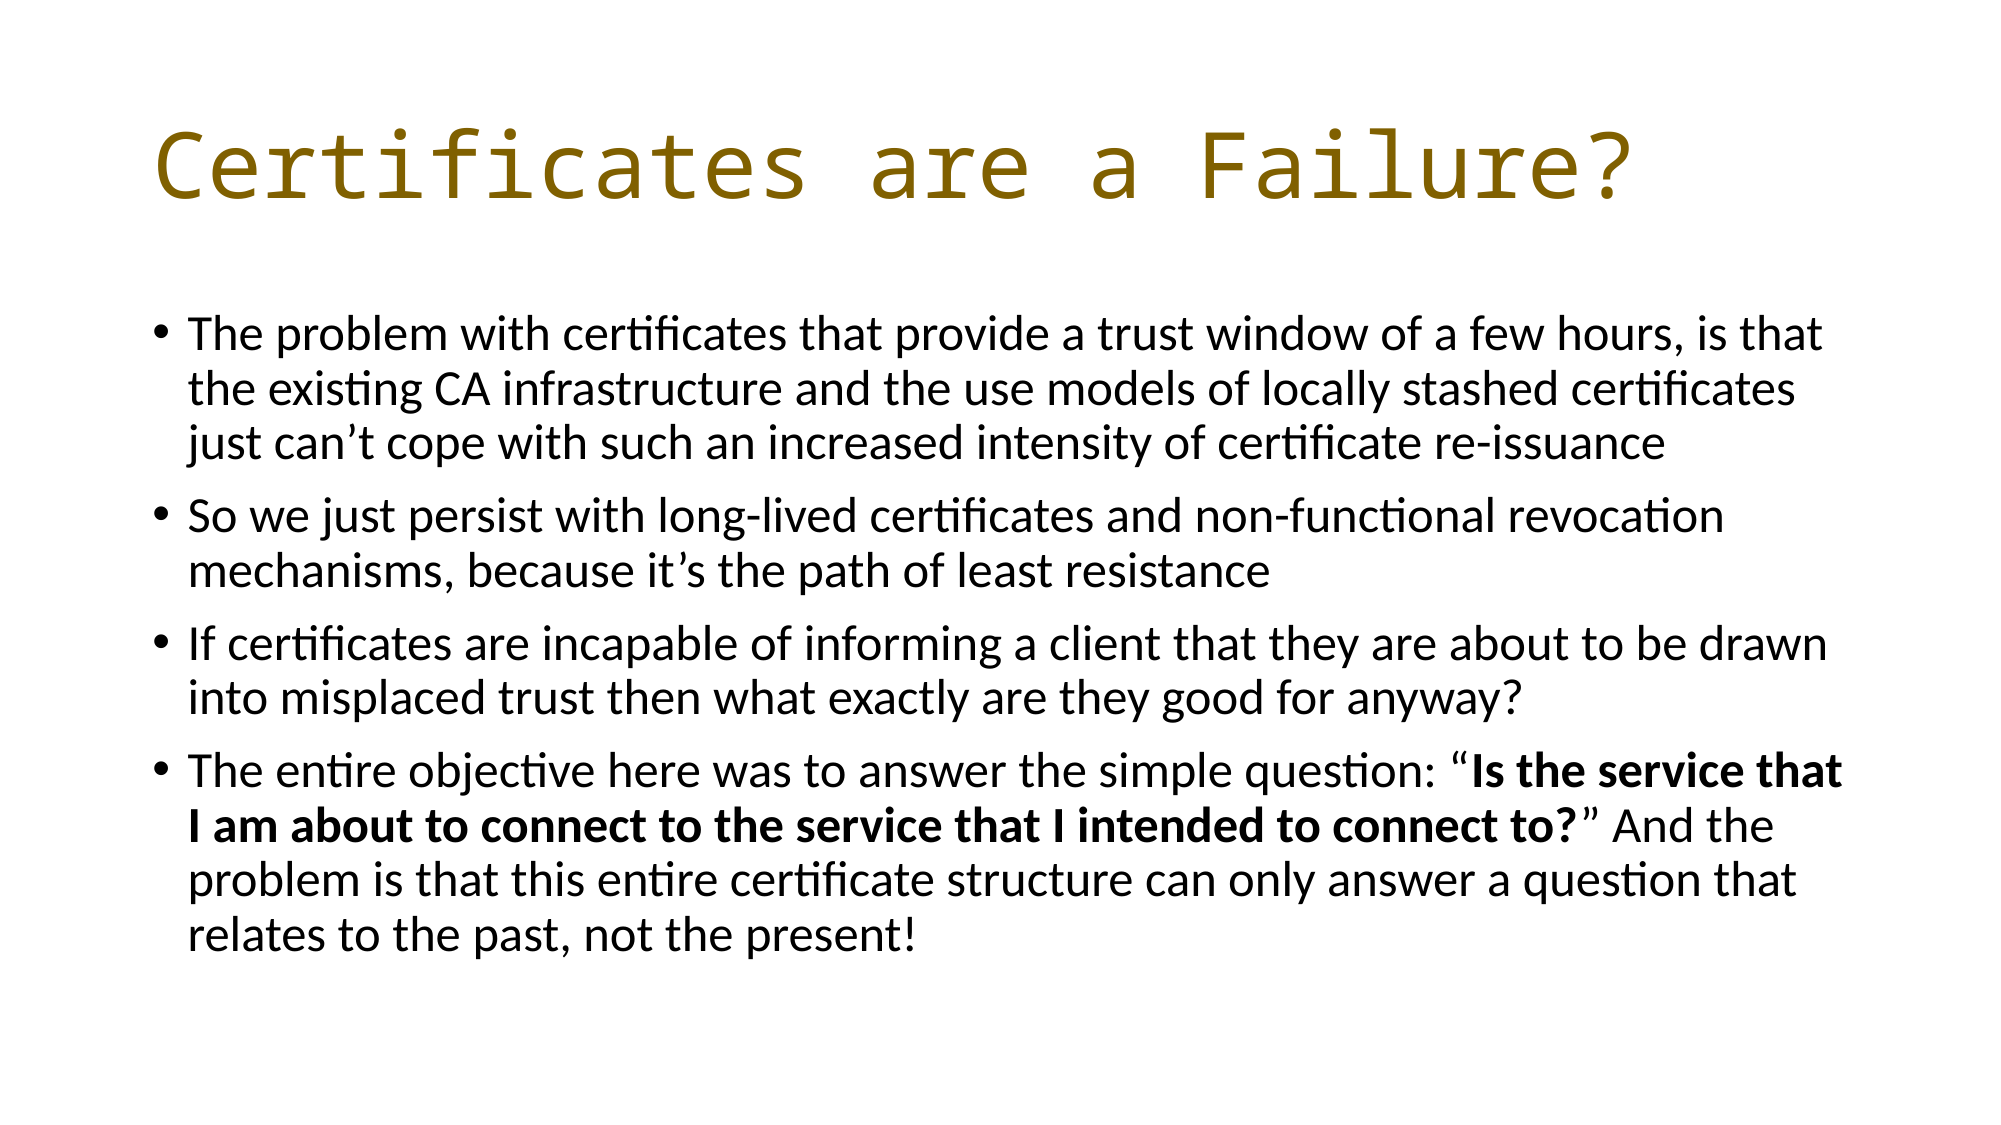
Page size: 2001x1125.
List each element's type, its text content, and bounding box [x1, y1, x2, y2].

title Certificates are a Failure? [137, 59, 1863, 278]
list The problem with certificates that provide a trust window of a few hours, is that the existing CA infrastructure and the use models of locally stashed certificates just can’t cope with such an increased intensity of certificate re-issuance So we just persist with long-lived certificates and non-functional revocation mechanisms, because it’s the path of least resistance If certificates are incapable of informing a client that they are about to be drawn into misplaced trust then what exactly are they good for anyway? The entire objective here was to answer the simple question: “Is the service that I am about to connect to the service that I intended to connect to?” And the problem is that this entire certificate structure can only answer a question that relates to the past, not the present! [137, 299, 1863, 1014]
